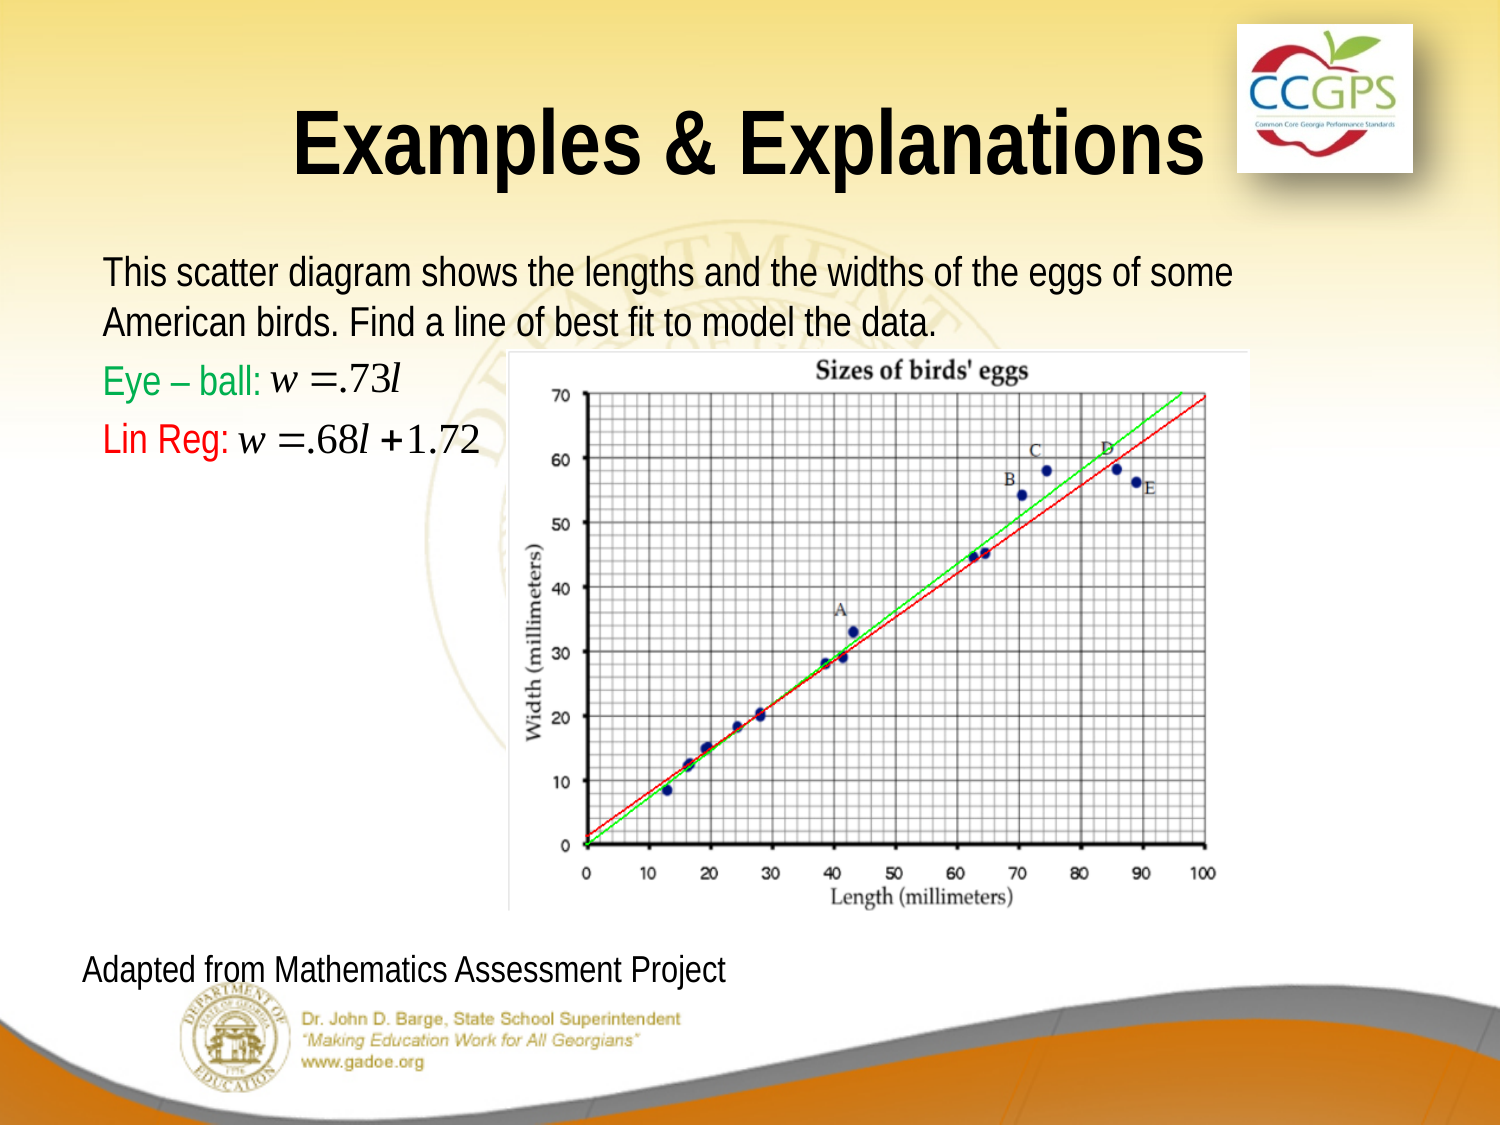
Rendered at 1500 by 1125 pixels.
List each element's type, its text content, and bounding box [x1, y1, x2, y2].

title Examples & Explanations [112, 74, 1232, 201]
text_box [262, 353, 413, 404]
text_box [229, 414, 488, 465]
picture [0, 0, 1500, 1125]
text_box Adapted from Mathematics Assessment Project [67, 937, 742, 998]
subtitle This scatter diagram shows the lengths and the widths of the eggs of some American birds. Find a line of best fit to model the data. Eye – ball: Lin Reg: [87, 237, 1388, 926]
